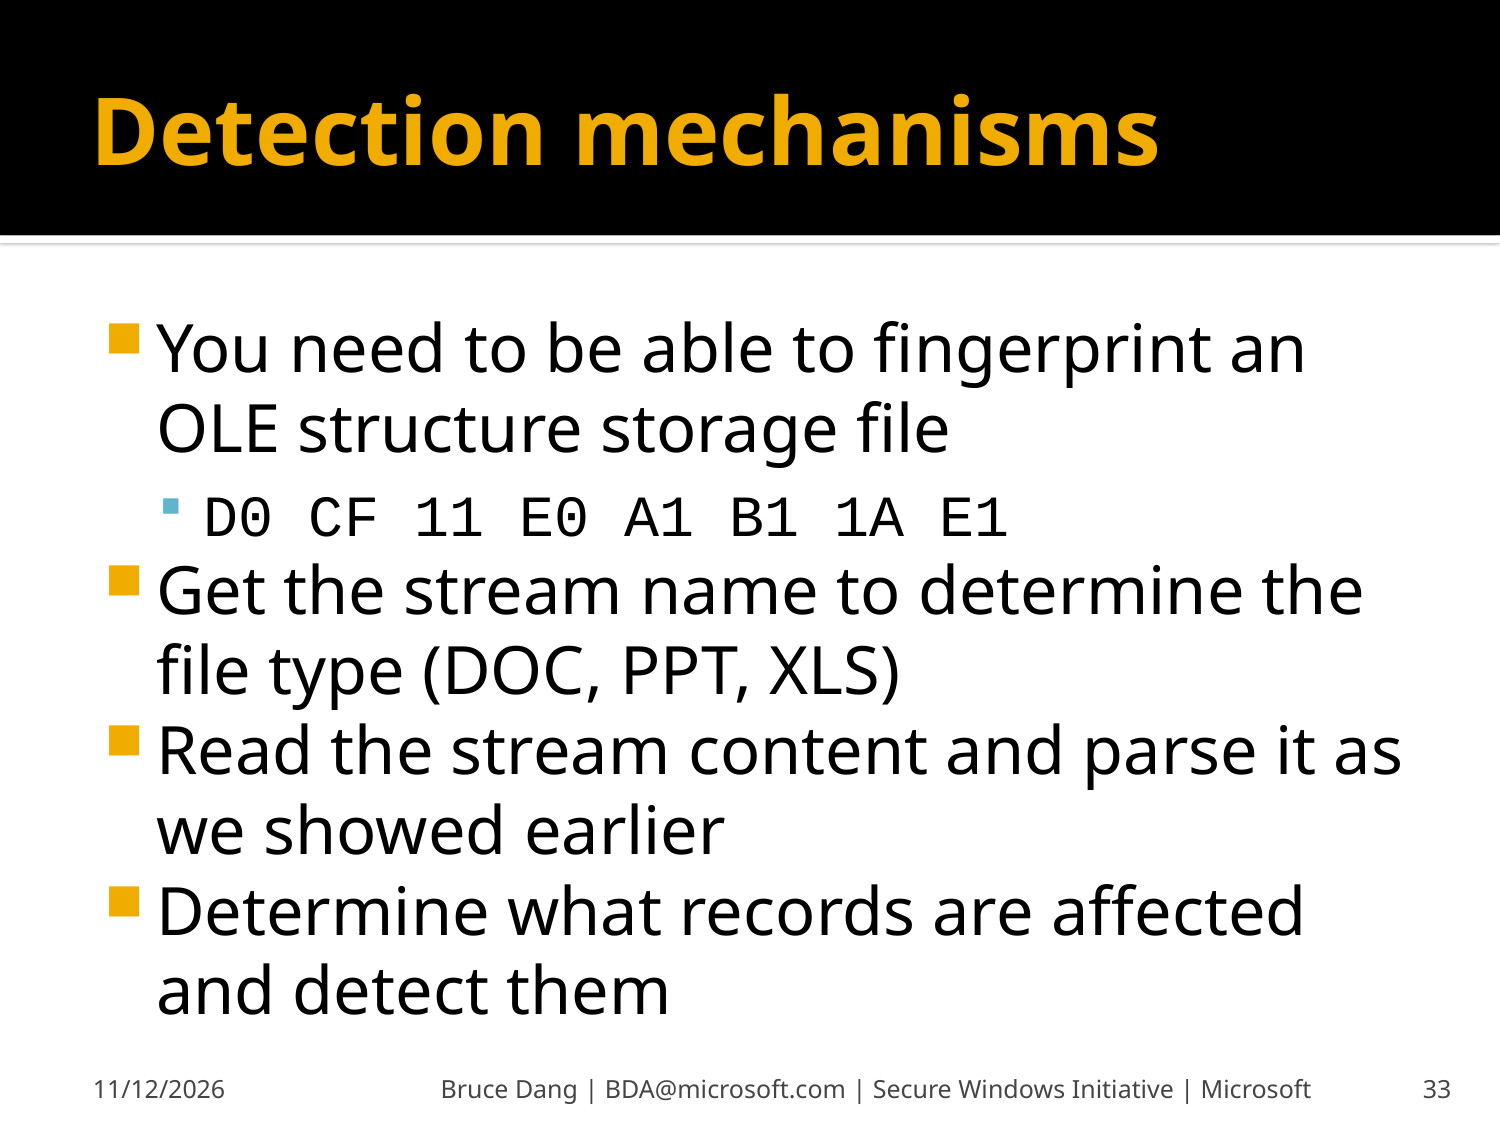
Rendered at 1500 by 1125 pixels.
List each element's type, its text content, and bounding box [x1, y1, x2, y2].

list You need to be able to fingerprint an OLE structure storage file D0 CF 11 E0 A1 B1 1A E1 Get the stream name to determine the file type (DOC, PPT, XLS) Read the stream content and parse it as we showed earlier Determine what records are affected and detect them [75, 291, 1425, 1050]
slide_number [75, 1062, 425, 1108]
slide_number 33 [1345, 1062, 1467, 1108]
footer Bruce Dang | BDA@microsoft.com | Secure Windows Initiative | Microsoft [433, 1062, 1337, 1108]
title Detection mechanisms [75, 25, 1425, 231]
